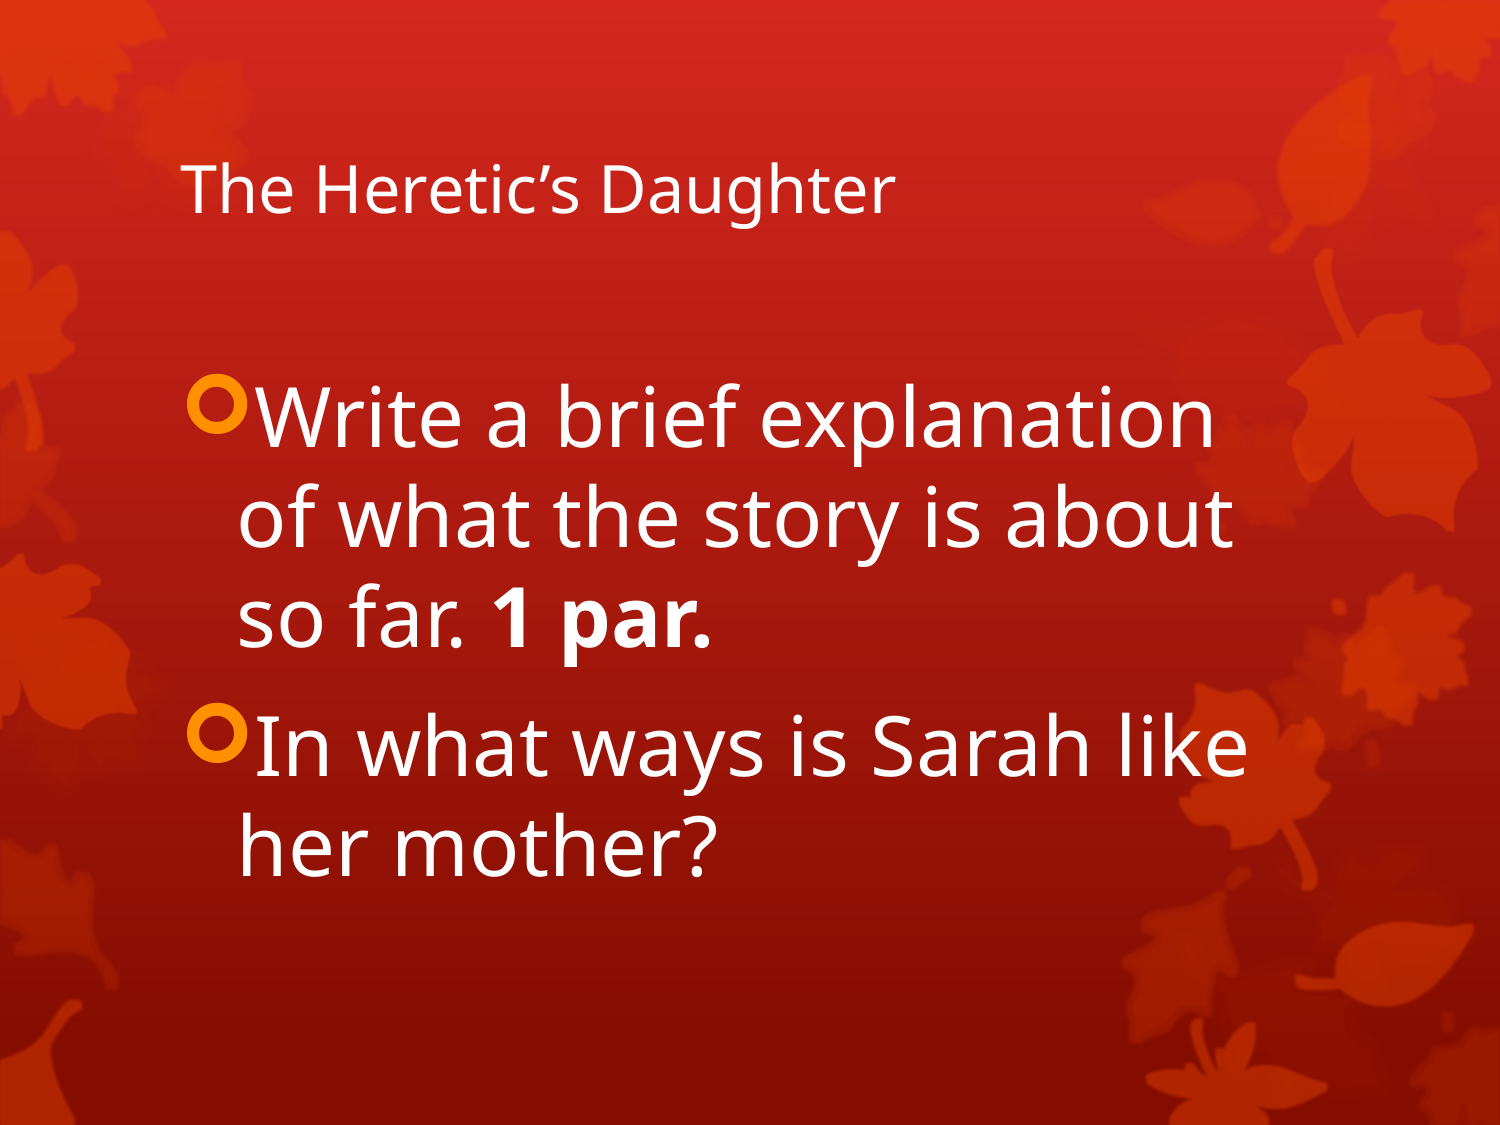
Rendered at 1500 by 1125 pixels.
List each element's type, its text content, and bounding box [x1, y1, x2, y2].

title The Heretic’s Daughter [165, 110, 1335, 263]
list Write a brief explanation of what the story is about so far. 1 par. In what ways is Sarah like her mother? [165, 296, 1335, 962]
